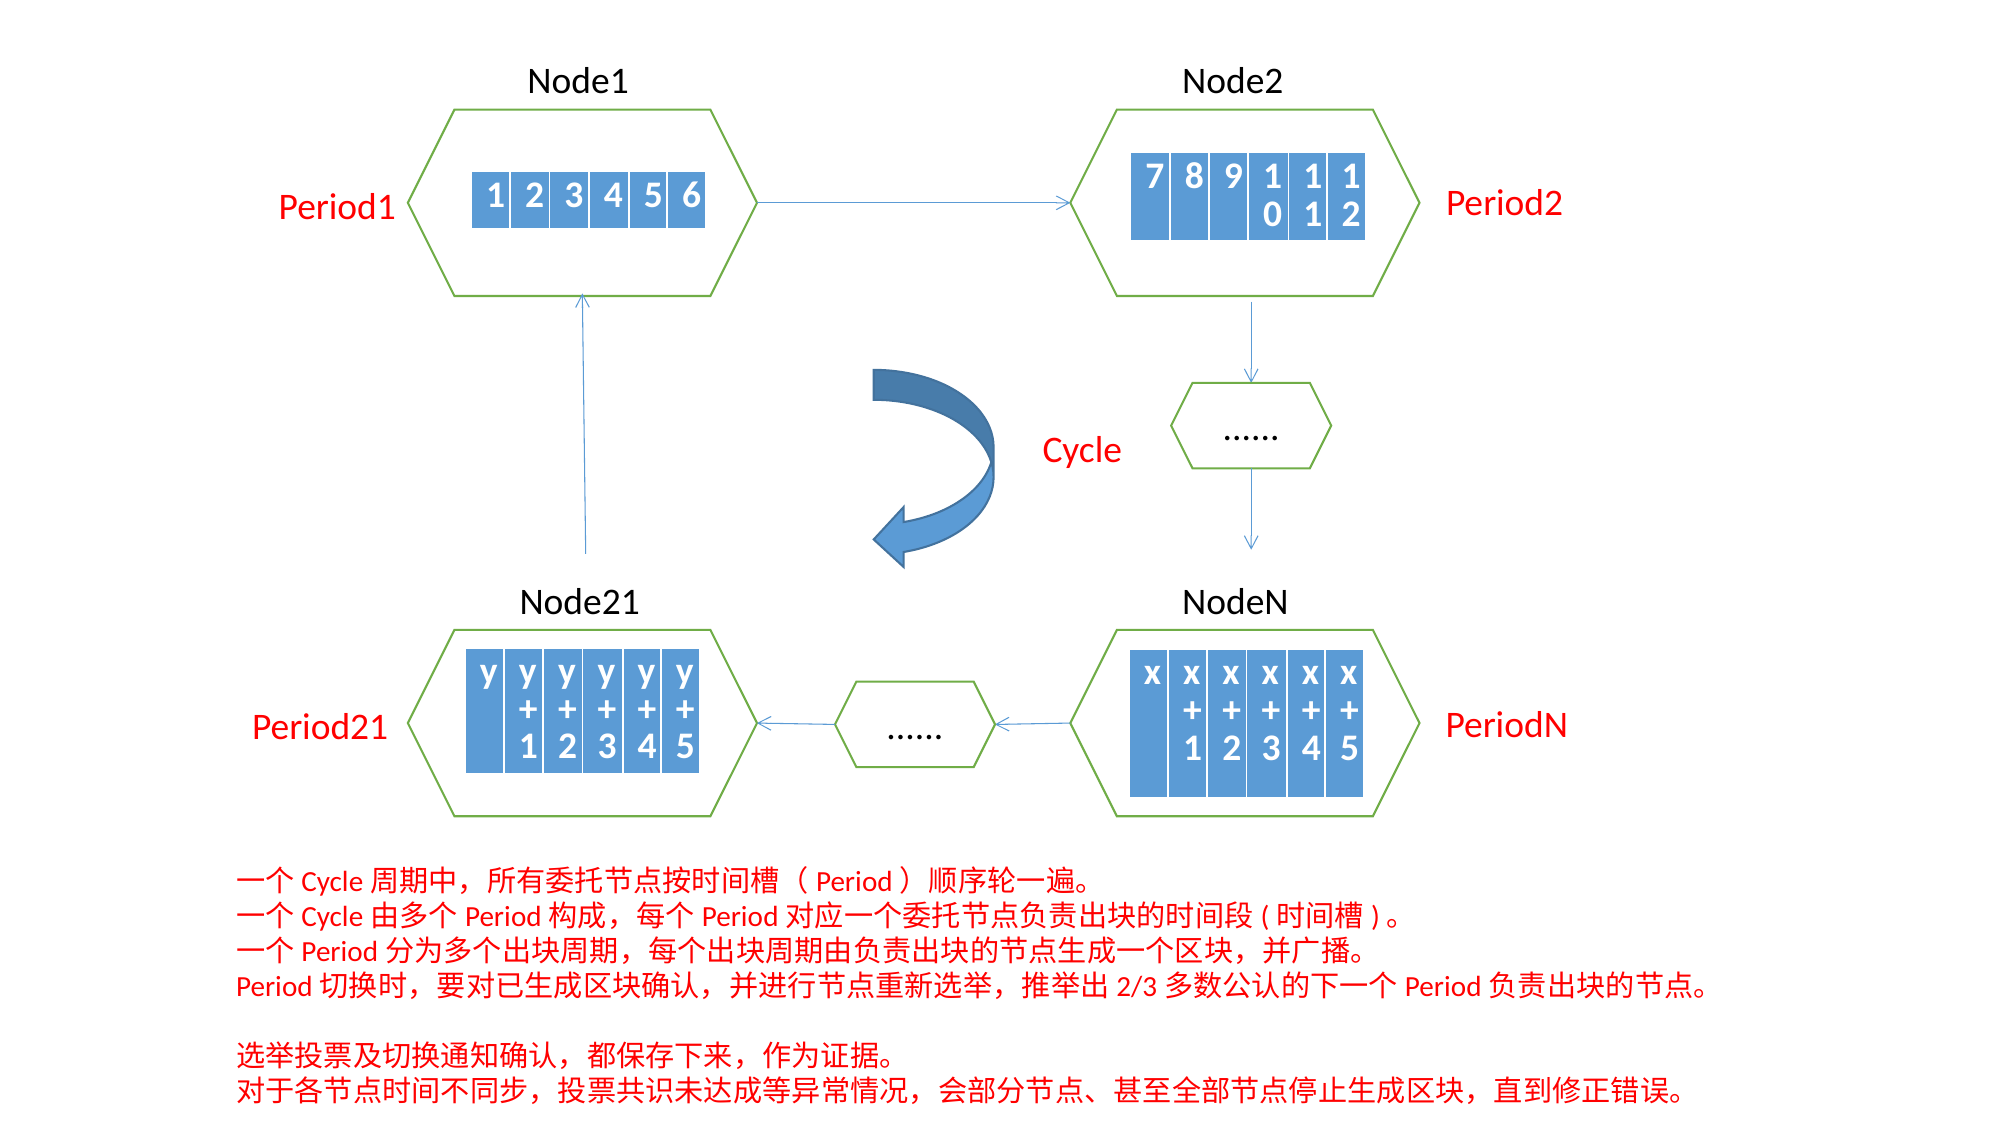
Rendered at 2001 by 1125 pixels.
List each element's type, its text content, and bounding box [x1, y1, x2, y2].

table_header 7 [1131, 153, 1169, 240]
text_box Period21 [237, 694, 404, 754]
table_header x+4 [1288, 650, 1324, 797]
table_header x+2 [1208, 650, 1246, 797]
text_box ...... [834, 680, 996, 769]
table_header 10 [1249, 153, 1288, 240]
text_box Node1 [512, 49, 668, 109]
table_header y+1 [505, 649, 542, 773]
text_box Node2 [1167, 49, 1323, 109]
table_header y+3 [583, 649, 622, 773]
table_header 1 [472, 172, 509, 228]
text_box Period2 [1431, 170, 1579, 231]
table_header 12 [1328, 153, 1365, 240]
table_header 2 [511, 172, 549, 228]
table_header y [466, 649, 503, 773]
text_box Period1 [264, 174, 411, 235]
table_header 5 [630, 172, 666, 228]
table_header 6 [668, 172, 705, 228]
table_header 8 [1171, 153, 1208, 240]
table_header 9 [1210, 153, 1247, 240]
text_box Node21 [504, 569, 686, 630]
table_header y+2 [544, 649, 582, 773]
text_box ...... [1169, 381, 1333, 470]
text_box PeriodN [1430, 692, 1583, 753]
text_box [872, 368, 995, 570]
text_box [411, 108, 759, 298]
table_header 11 [1289, 153, 1326, 240]
text_box Cycle [1027, 417, 1137, 478]
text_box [582, 293, 586, 554]
table_header x [1130, 650, 1167, 797]
text_box [1069, 628, 1421, 818]
table_header x+3 [1247, 650, 1286, 797]
table_header 4 [590, 172, 628, 228]
text_box [406, 628, 758, 818]
text_box [1069, 108, 1421, 298]
table_header x+1 [1169, 650, 1206, 797]
text_box NodeN [1167, 569, 1344, 630]
text_box 一个Cycle周期中，所有委托节点按时间槽（Period）顺序轮一遍。 一个Cycle由多个Period构成，每个Period对应一个委托节点负责出块的时间段(时间槽)。 一个Period分为多个出块周期，每个出块周期由负责出块的节点生成一个区块，并广播。 Period切换时，要对已生成区块确认，并进行节点重新选举，推举出2/3多数公认的下一个Period负责出块的节点。 选举投票及切换通知确认，都保存下来，作为证据。 对于各节点时间不同步，投票共识未达成等异常情况，会部分节点、甚至全部节点停止生成区块，直到修正错误。 [221, 854, 1738, 1115]
table_header 3 [550, 172, 588, 228]
table_header x+5 [1326, 650, 1363, 797]
table_header y+5 [662, 649, 699, 773]
table_header y+4 [624, 649, 660, 773]
